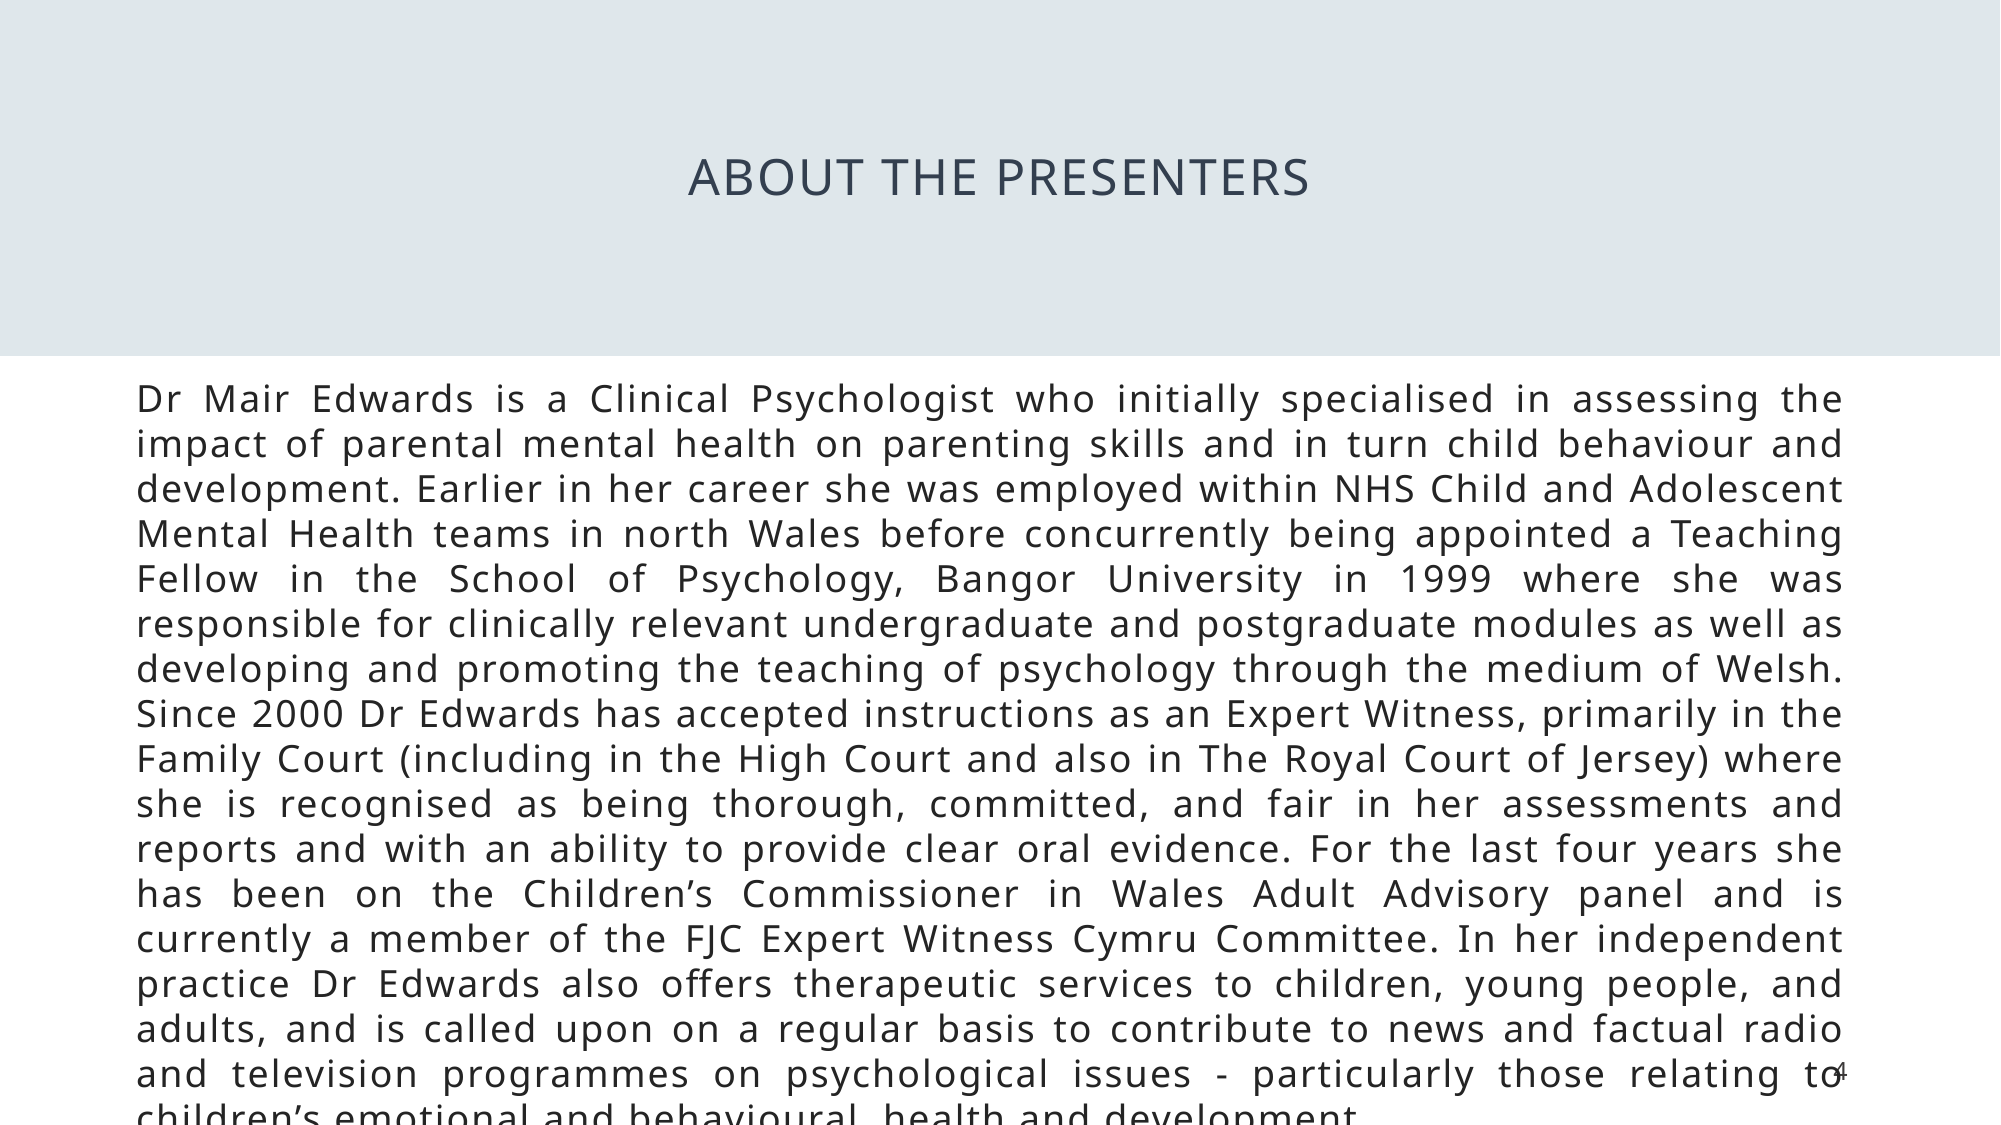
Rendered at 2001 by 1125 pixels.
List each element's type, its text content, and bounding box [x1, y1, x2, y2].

title About the Presenters [137, 98, 1863, 262]
slide_number 4 [1412, 1042, 1863, 1103]
list Dr Mair Edwards is a Clinical Psychologist who initially specialised in assessing the impact of parental mental health on parenting skills and in turn child behaviour and development. Earlier in her career she was employed within NHS Child and Adolescent Mental Health teams in north Wales before concurrently being appointed a Teaching Fellow in the School of Psychology, Bangor University in 1999 where she was responsible for clinically relevant undergraduate and postgraduate modules as well as developing and promoting the teaching of psychology through the medium of Welsh. Since 2000 Dr Edwards has accepted instructions as an Expert Witness, primarily in the Family Court (including in the High Court and also in The Royal Court of Jersey) where she is recognised as being thorough, committed, and fair in her assessments and reports and with an ability to provide clear oral evidence. For the last four years she has been on the Children’s Commissioner in Wales Adult Advisory panel and is currently a member of the FJC Expert Witness Cymru Committee. In her independent practice Dr Edwards also offers therapeutic services to children, young people, and adults, and is called upon on a regular basis to contribute to news and factual radio and television programmes on psychological issues - particularly those relating to children’s emotional and behavioural health and development. [121, 368, 1863, 1043]
